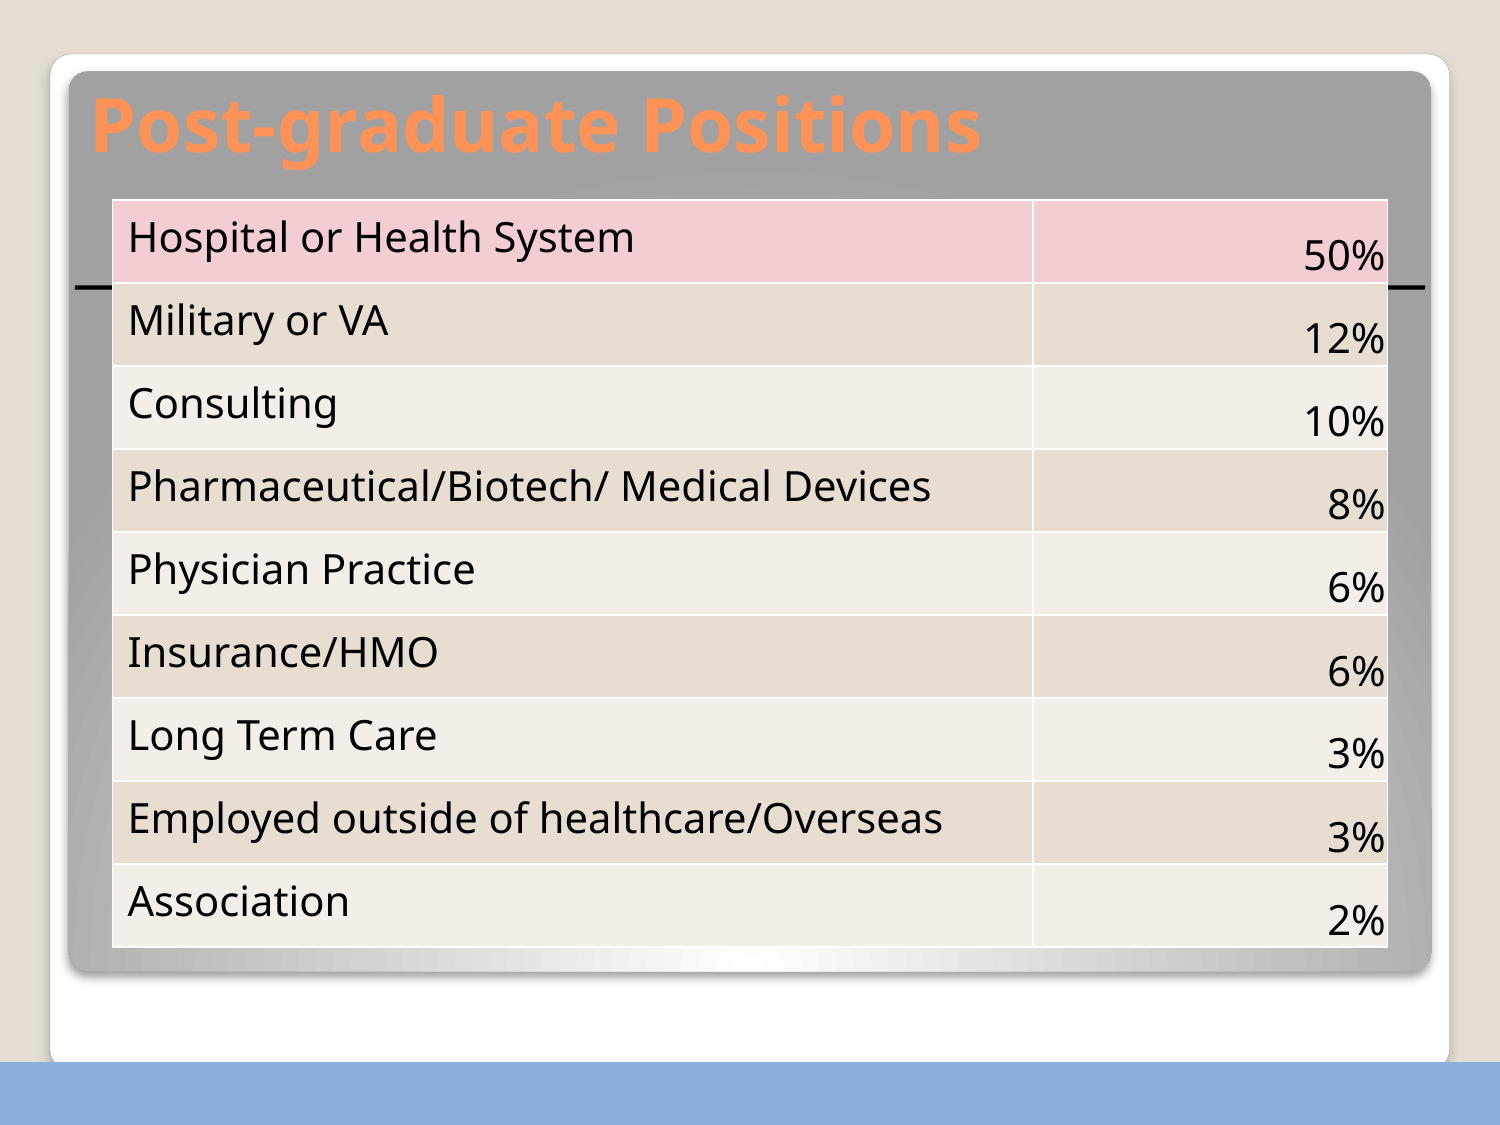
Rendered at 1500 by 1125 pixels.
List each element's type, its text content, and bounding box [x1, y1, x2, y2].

title Post-graduate Positions [75, 12, 1425, 175]
table_cell 3% [1034, 699, 1387, 780]
table_cell Employed outside of healthcare/Overseas [113, 782, 1032, 863]
table_cell 3% [1034, 782, 1387, 863]
table_cell Insurance/HMO [113, 616, 1032, 697]
table_cell 12% [1034, 284, 1387, 365]
table_cell Consulting [113, 367, 1032, 448]
table_cell 8% [1034, 450, 1387, 531]
table_cell Military or VA [113, 284, 1032, 365]
table_cell 6% [1034, 616, 1387, 697]
table_cell Pharmaceutical/Biotech/ Medical Devices [113, 450, 1032, 531]
table_cell 6% [1034, 533, 1387, 614]
table_cell 2% [1034, 865, 1387, 946]
table_header Hospital or Health System [113, 201, 1032, 282]
table_cell Association [113, 865, 1032, 946]
table_cell Physician Practice [113, 533, 1032, 614]
table_header 50% [1034, 201, 1387, 282]
picture [0, 1062, 1500, 1125]
table_cell 10% [1034, 367, 1387, 448]
table_cell Long Term Care [113, 699, 1032, 780]
